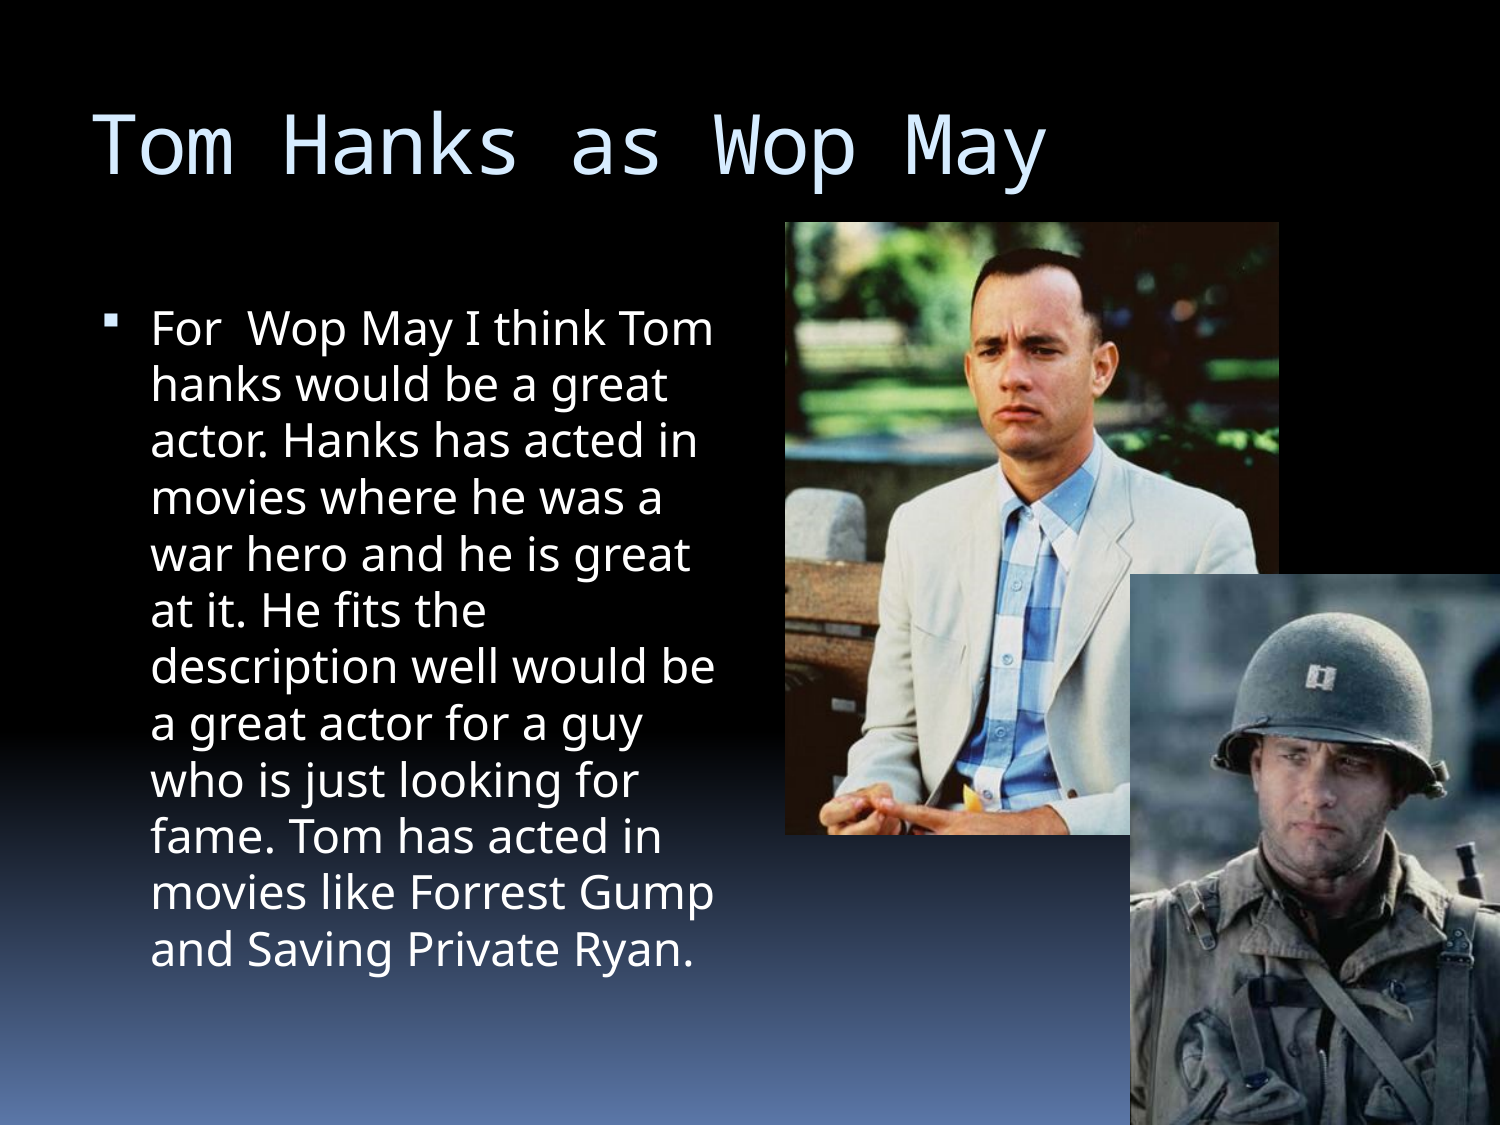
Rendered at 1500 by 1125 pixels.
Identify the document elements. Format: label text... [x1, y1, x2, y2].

title Tom Hanks as Wop May [75, 83, 1425, 234]
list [784, 222, 1280, 835]
list For Wop May I think Tom hanks would be a great actor. Hanks has acted in movies where he was a war hero and he is great at it. He fits the description well would be a great actor for a guy who is just looking for fame. Tom has acted in movies like Forrest Gump and Saving Private Ryan. [76, 290, 739, 1033]
picture [1129, 573, 1500, 1125]
